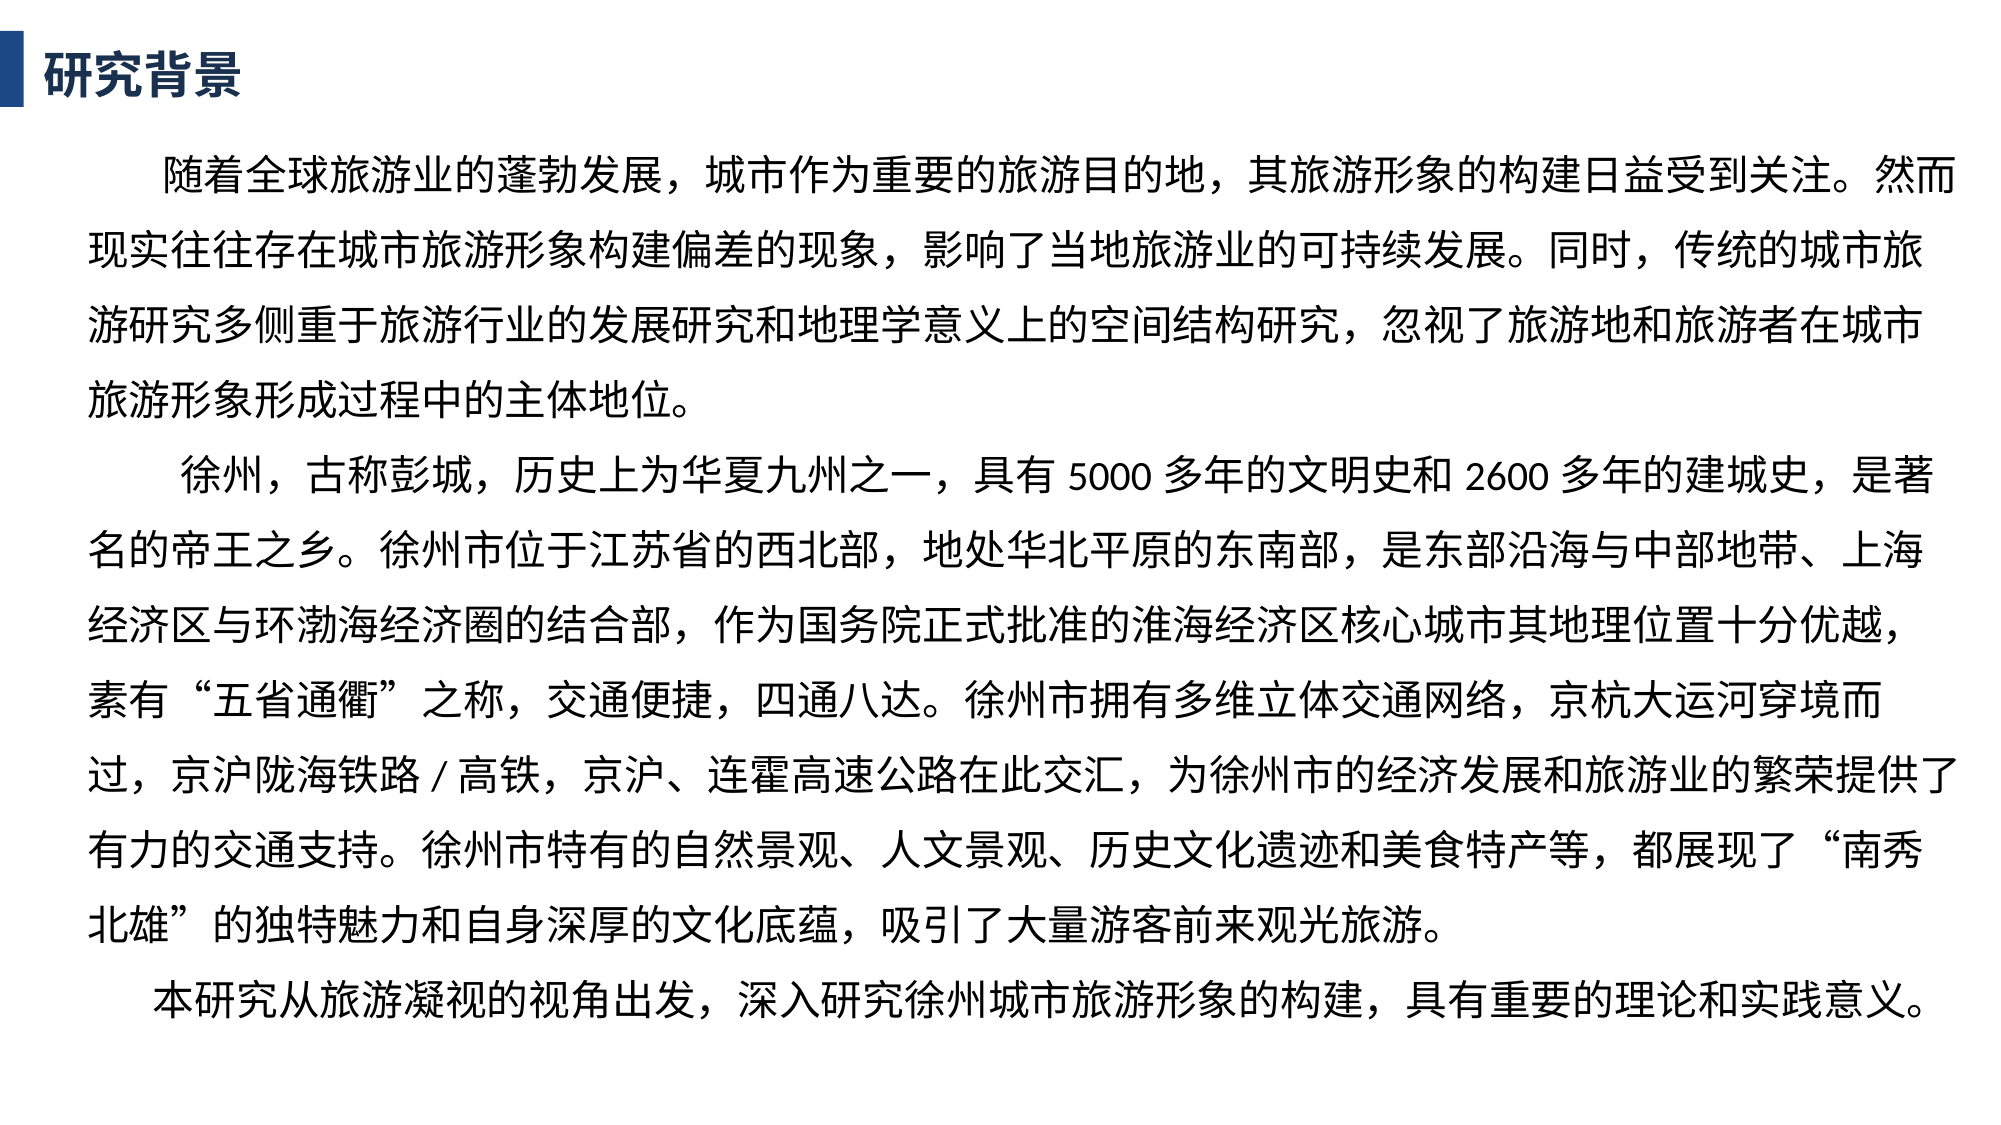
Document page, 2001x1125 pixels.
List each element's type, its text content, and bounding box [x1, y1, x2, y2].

text_box [0, 30, 24, 107]
text_box 随着全球旅游业的蓬勃发展，城市作为重要的旅游目的地，其旅游形象的构建日益受到关注。然而现实往往存在城市旅游形象构建偏差的现象，影响了当地旅游业的可持续发展。同时，传统的城市旅游研究多侧重于旅游行业的发展研究和地理学意义上的空间结构研究，忽视了旅游地和旅游者在城市旅游形象形成过程中的主体地位。 徐州，古称彭城，历史上为华夏九州之一，具有5000多年的文明史和2600多年的建城史，是著名的帝王之乡。徐州市位于江苏省的西北部，地处华北平原的东南部，是东部沿海与中部地带、上海经济区与环渤海经济圈的结合部，作为国务院正式批准的淮海经济区核心城市其地理位置十分优越，素有“五省通衢”之称，交通便捷，四通八达。徐州市拥有多维立体交通网络，京杭大运河穿境而过，京沪陇海铁路/高铁，京沪、连霍高速公路在此交汇，为徐州市的经济发展和旅游业的繁荣提供了有力的交通支持。徐州市特有的自然景观、人文景观、历史文化遗迹和美食特产等，都展现了“南秀北雄”的独特魅力和自身深厚的文化底蕴，吸引了大量游客前来观光旅游。 本研究从旅游凝视的视角出发，深入研究徐州城市旅游形象的构建，具有重要的理论和实践意义。 [87, 124, 1962, 1025]
text_box 研究背景 [28, 36, 462, 111]
